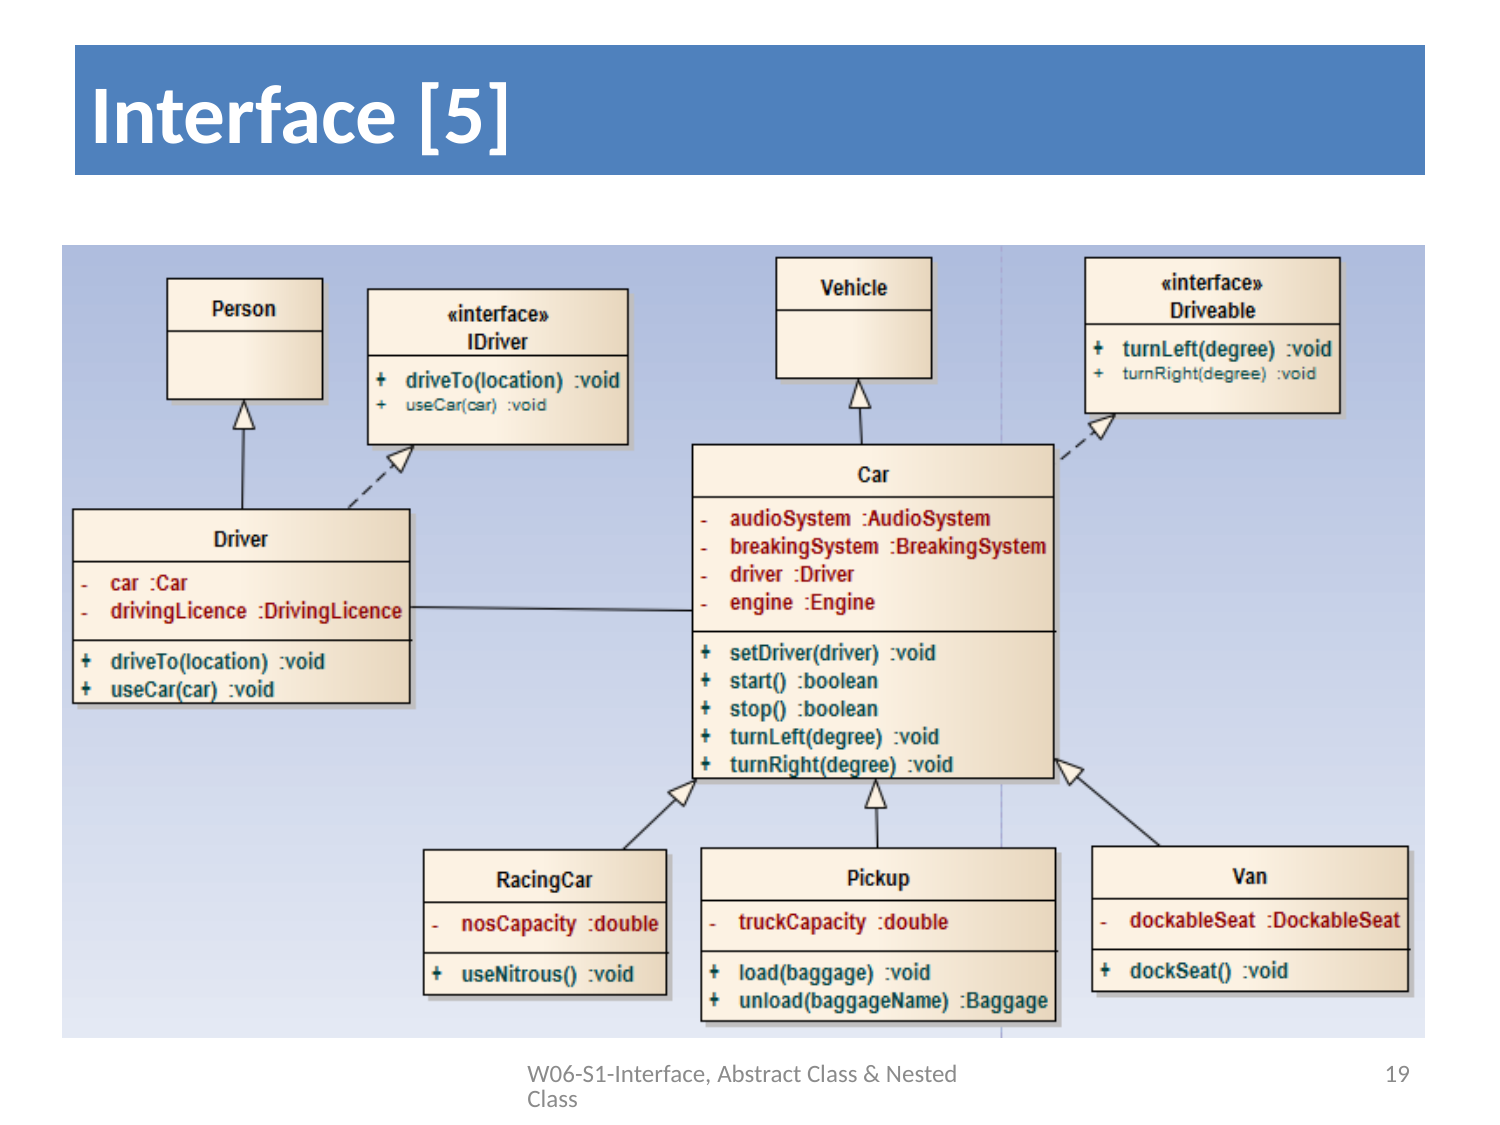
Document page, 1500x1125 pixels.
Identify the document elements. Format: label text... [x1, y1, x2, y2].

footer W06-S1-Interface, Abstract Class & Nested Class [512, 1047, 988, 1103]
picture [62, 245, 1426, 1038]
title Interface [5] [75, 45, 1425, 175]
slide_number 19 [1074, 1045, 1425, 1103]
